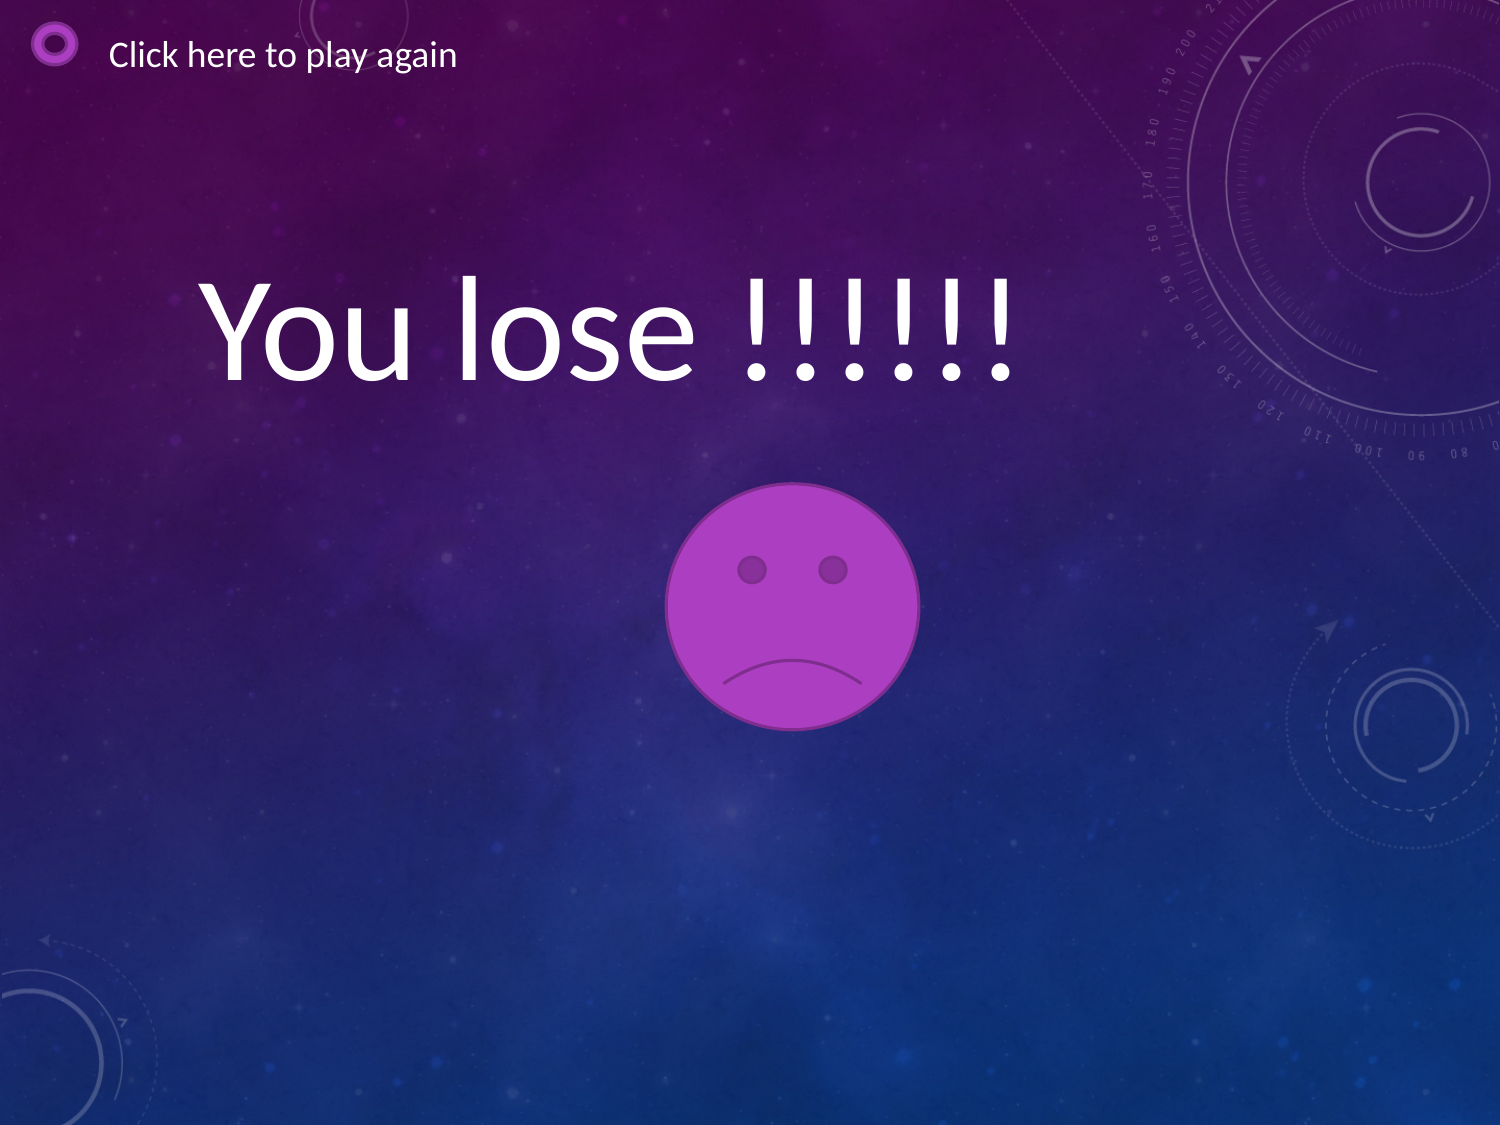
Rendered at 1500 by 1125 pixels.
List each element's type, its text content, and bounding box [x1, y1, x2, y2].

text_box You lose !!!!!! [183, 222, 1421, 418]
text_box [30, 21, 79, 67]
text_box Click here to play again [94, 22, 482, 83]
text_box [664, 482, 921, 732]
picture [0, 0, 1500, 1125]
